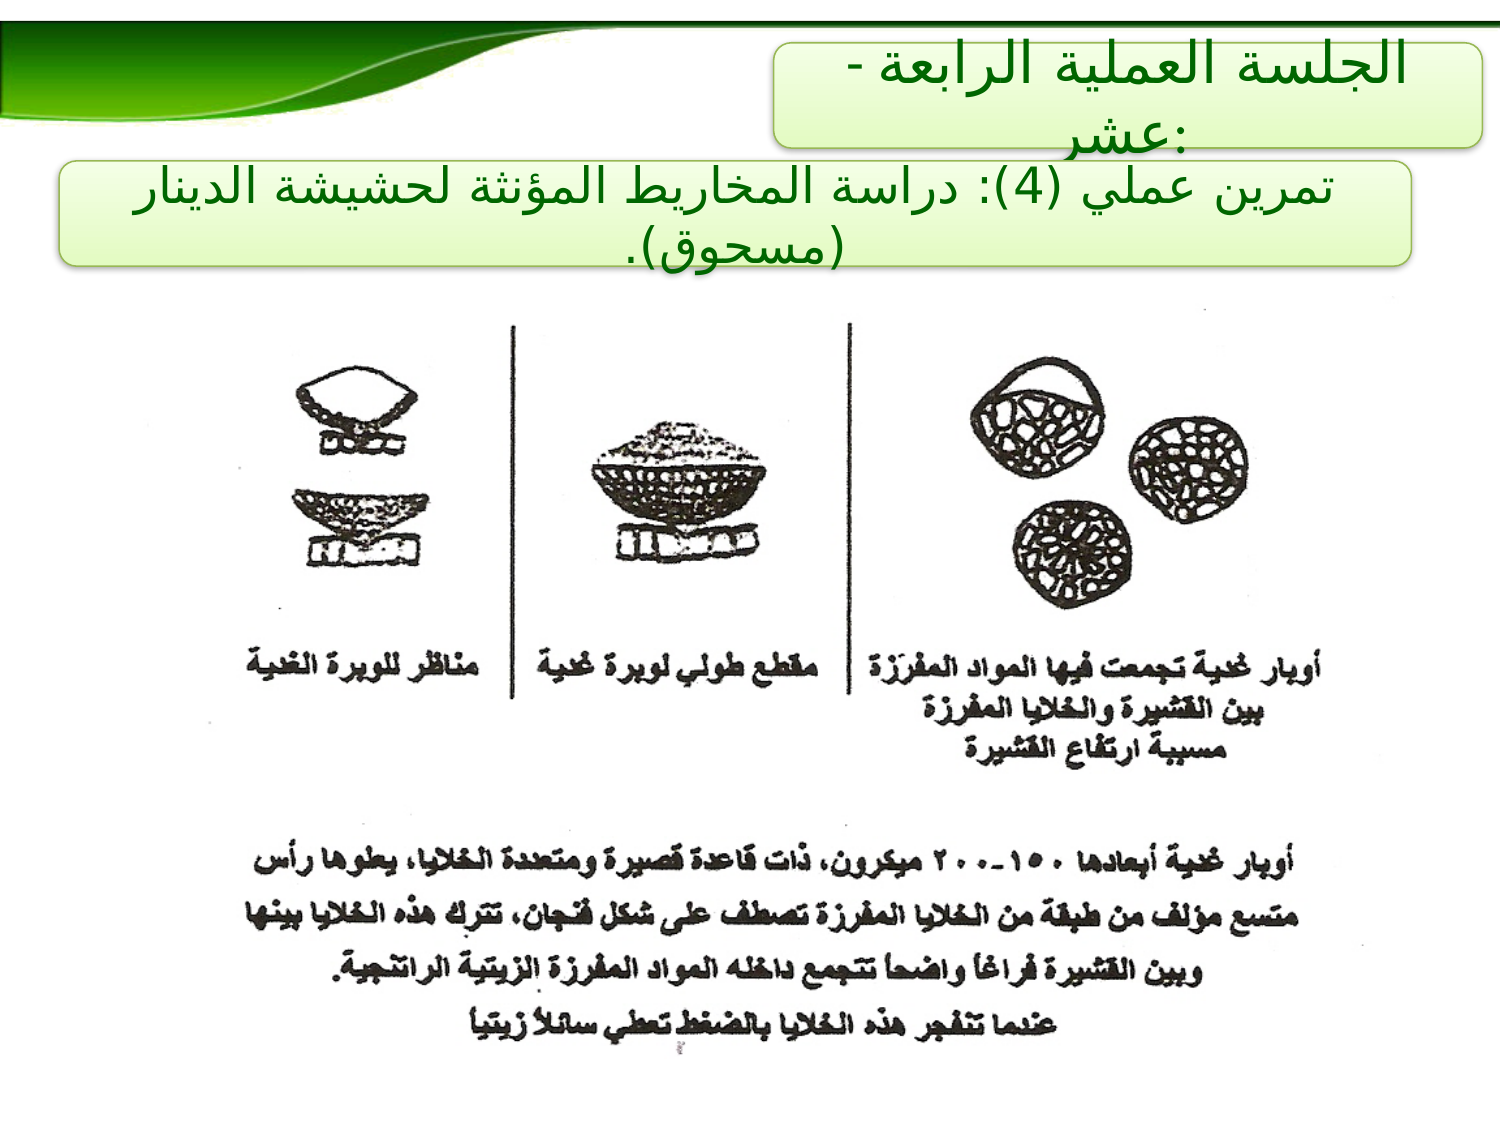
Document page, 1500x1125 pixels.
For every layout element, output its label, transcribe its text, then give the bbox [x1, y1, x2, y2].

picture [0, 0, 1500, 130]
picture [123, 296, 1400, 1059]
text_box تمرين عملي (4): دراسة المخاريط المؤنثة لحشيشة الدينار (مسحوق). [58, 160, 1413, 267]
text_box - الجلسة العملية الرابعة عشر: [774, 137, 1482, 149]
